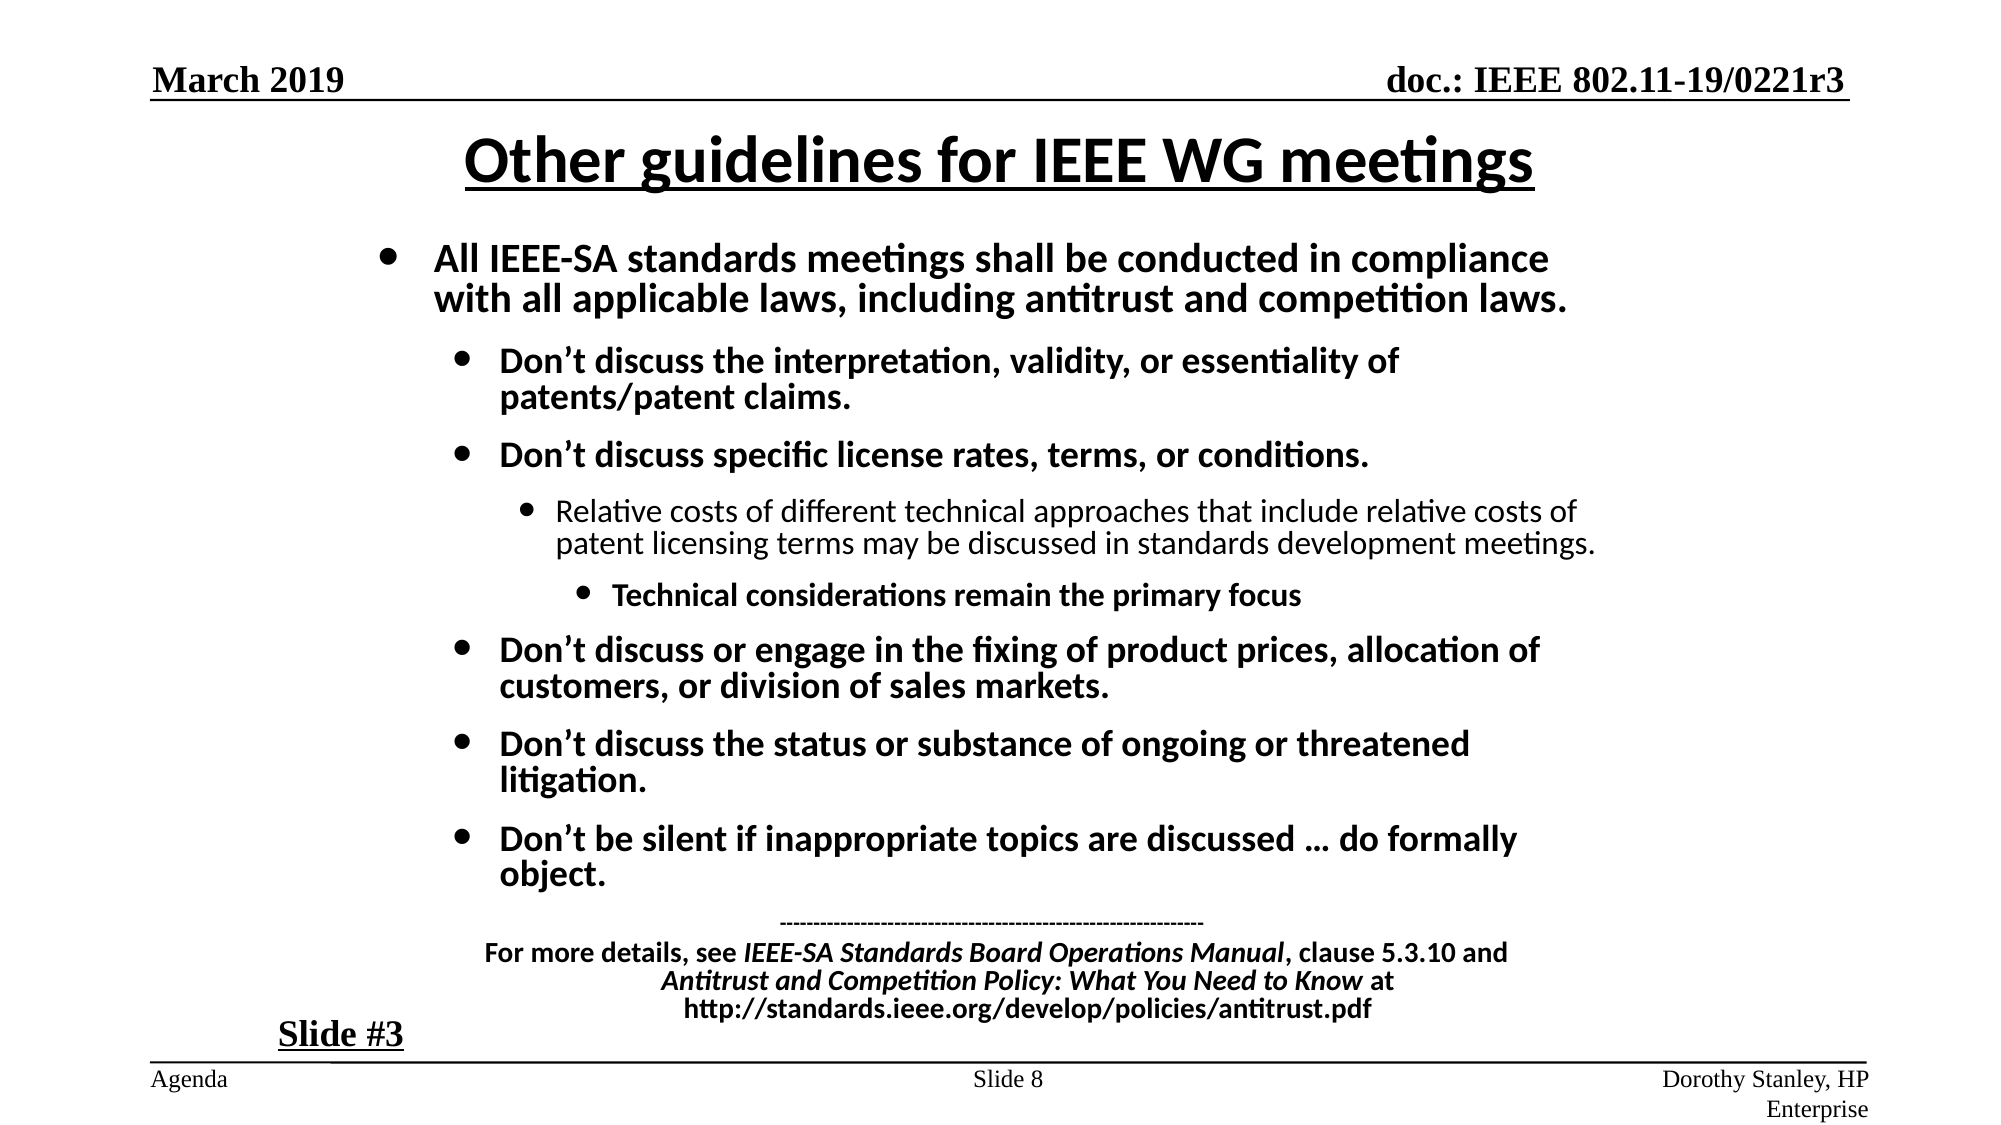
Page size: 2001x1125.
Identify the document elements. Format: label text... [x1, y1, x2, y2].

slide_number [152, 54, 567, 100]
text_box Slide #3 [263, 1001, 420, 1062]
list All IEEE-SA standards meetings shall be conducted in compliance with all applicable laws, including antitrust and competition laws. Don’t discuss the interpretation, validity, or essentiality of patents/patent claims. Don’t discuss specific license rates, terms, or conditions. Relative costs of different technical approaches that include relative costs of patent licensing terms may be discussed in standards development meetings. Technical considerations remain the primary focus Don’t discuss or engage in the fixing of product prices, allocation of customers, or division of sales markets. Don’t discuss the status or substance of ongoing or threatened litigation. Don’t be silent if inappropriate topics are discussed … do formally object. --------------------------------------------------------------- For more details, see IEEE-SA Standards Board Operations Manual, clause 5.3.10 and Antitrust and Competition Policy: What You Need to Know at http://standards.ieee.org/develop/policies/antitrust.pdf [362, 233, 1638, 909]
title Other guidelines for IEEE WG meetings [287, 62, 1713, 250]
slide_number Slide 8 [964, 1062, 1053, 1093]
footer Dorothy Stanley, HP Enterprise [1609, 1062, 1869, 1093]
